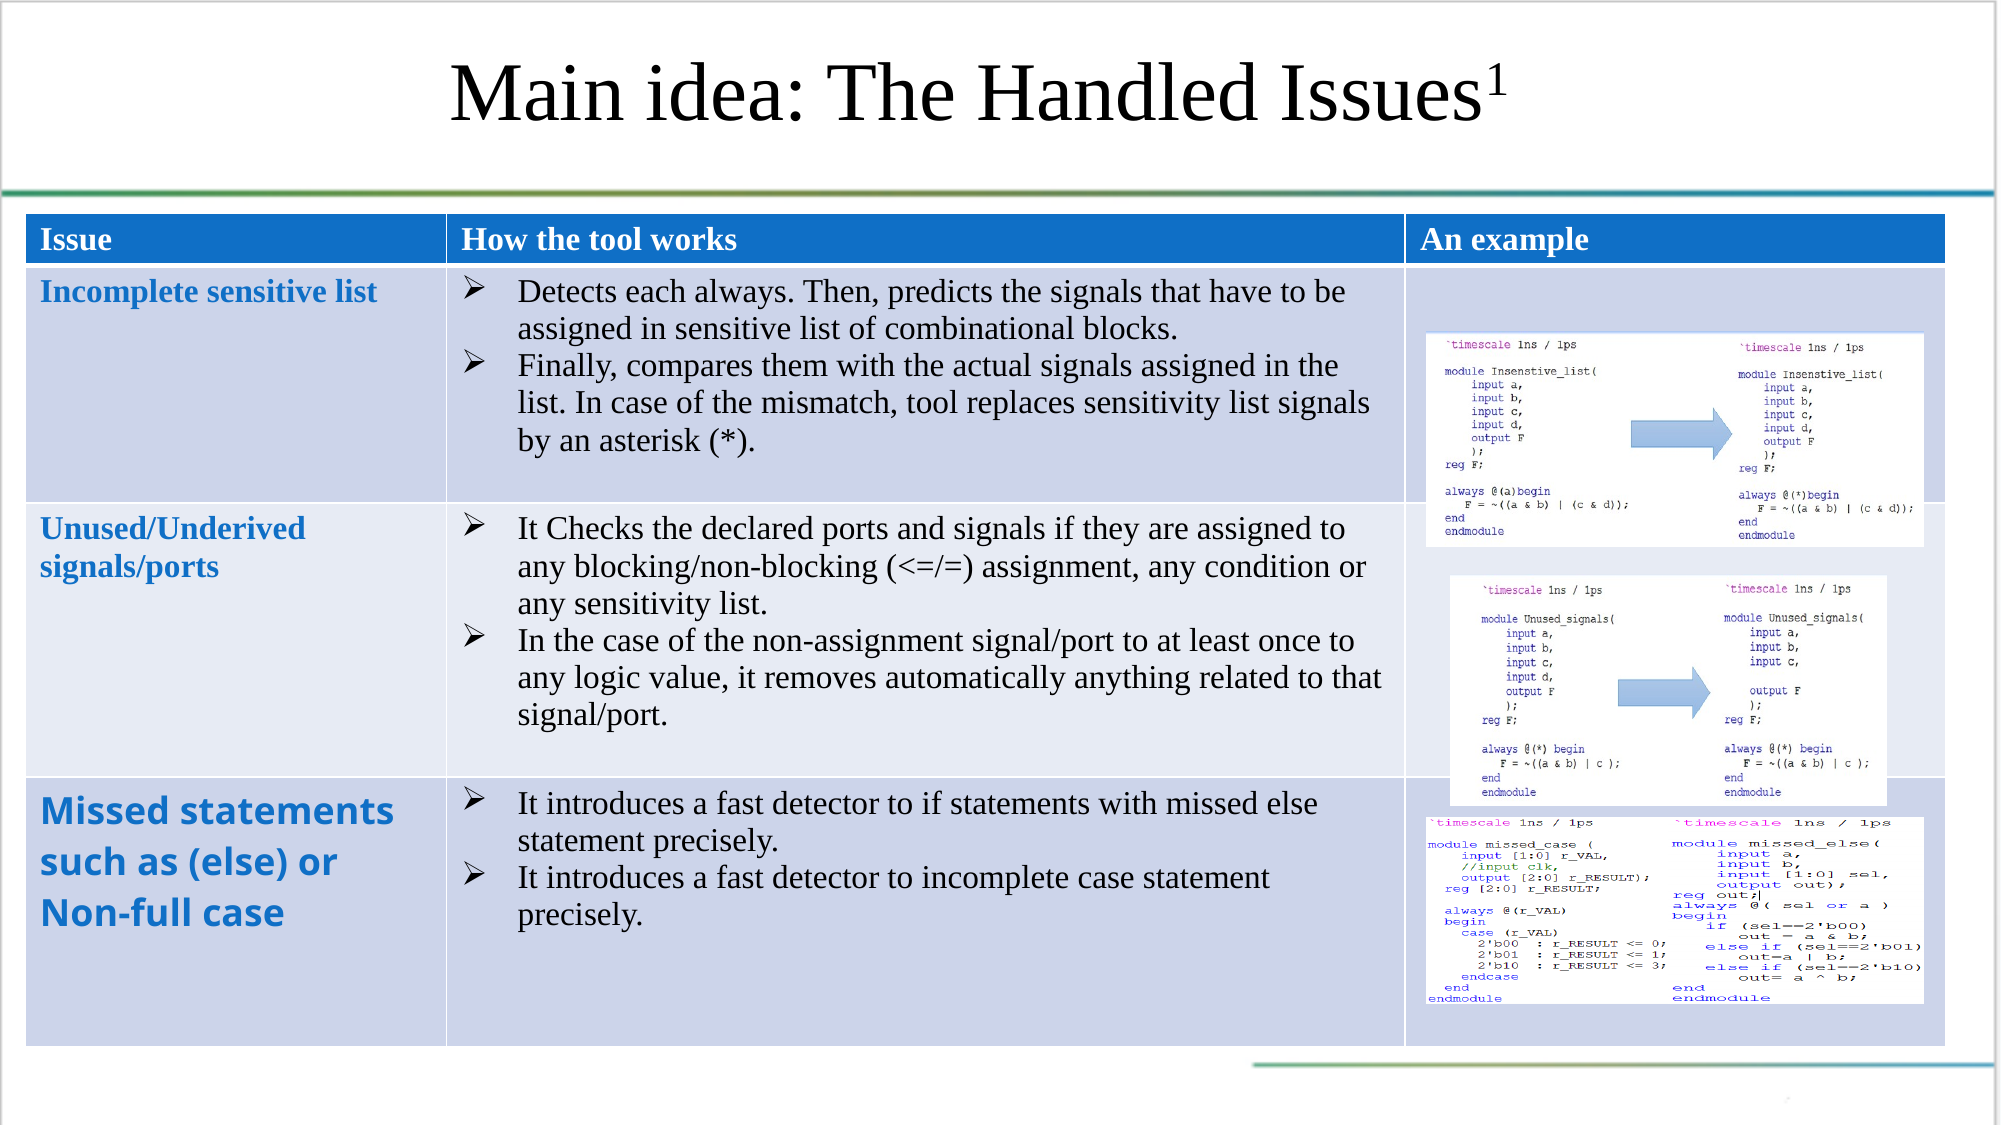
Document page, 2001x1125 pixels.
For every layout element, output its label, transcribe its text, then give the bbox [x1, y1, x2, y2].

table_header Issue [26, 214, 446, 263]
table_cell [1406, 504, 1945, 776]
table_cell It introduces a fast detector to if statements with missed else statement precisely. It introduces a fast detector to incomplete case statement precisely. [447, 778, 1404, 1046]
table_header How the tool works [447, 214, 1404, 263]
picture [0, 175, 2000, 1125]
table_cell Unused/Underived signals/ports [26, 504, 446, 776]
table_cell Missed statements such as (else) or Non-full case [26, 778, 446, 1046]
table_cell [1406, 778, 1945, 1046]
title Main idea: The Handled Issues1 [0, 0, 2000, 175]
table_cell It Checks the declared ports and signals if they are assigned to any blocking/non-blocking (<=/=) assignment, any condition or any sensitivity list. In the case of the non-assignment signal/port to at least once to any logic value, it removes automatically anything related to that signal/port. [447, 504, 1404, 776]
table_cell [1406, 268, 1945, 502]
table_cell Detects each always. Then, predicts the signals that have to be assigned in sensitive list of combinational blocks. Finally, compares them with the actual signals assigned in the list. In case of the mismatch, tool replaces sensitivity list signals by an asterisk (*). [447, 268, 1404, 502]
table_header An example [1406, 214, 1945, 263]
table_cell Incomplete sensitive list [26, 268, 446, 502]
